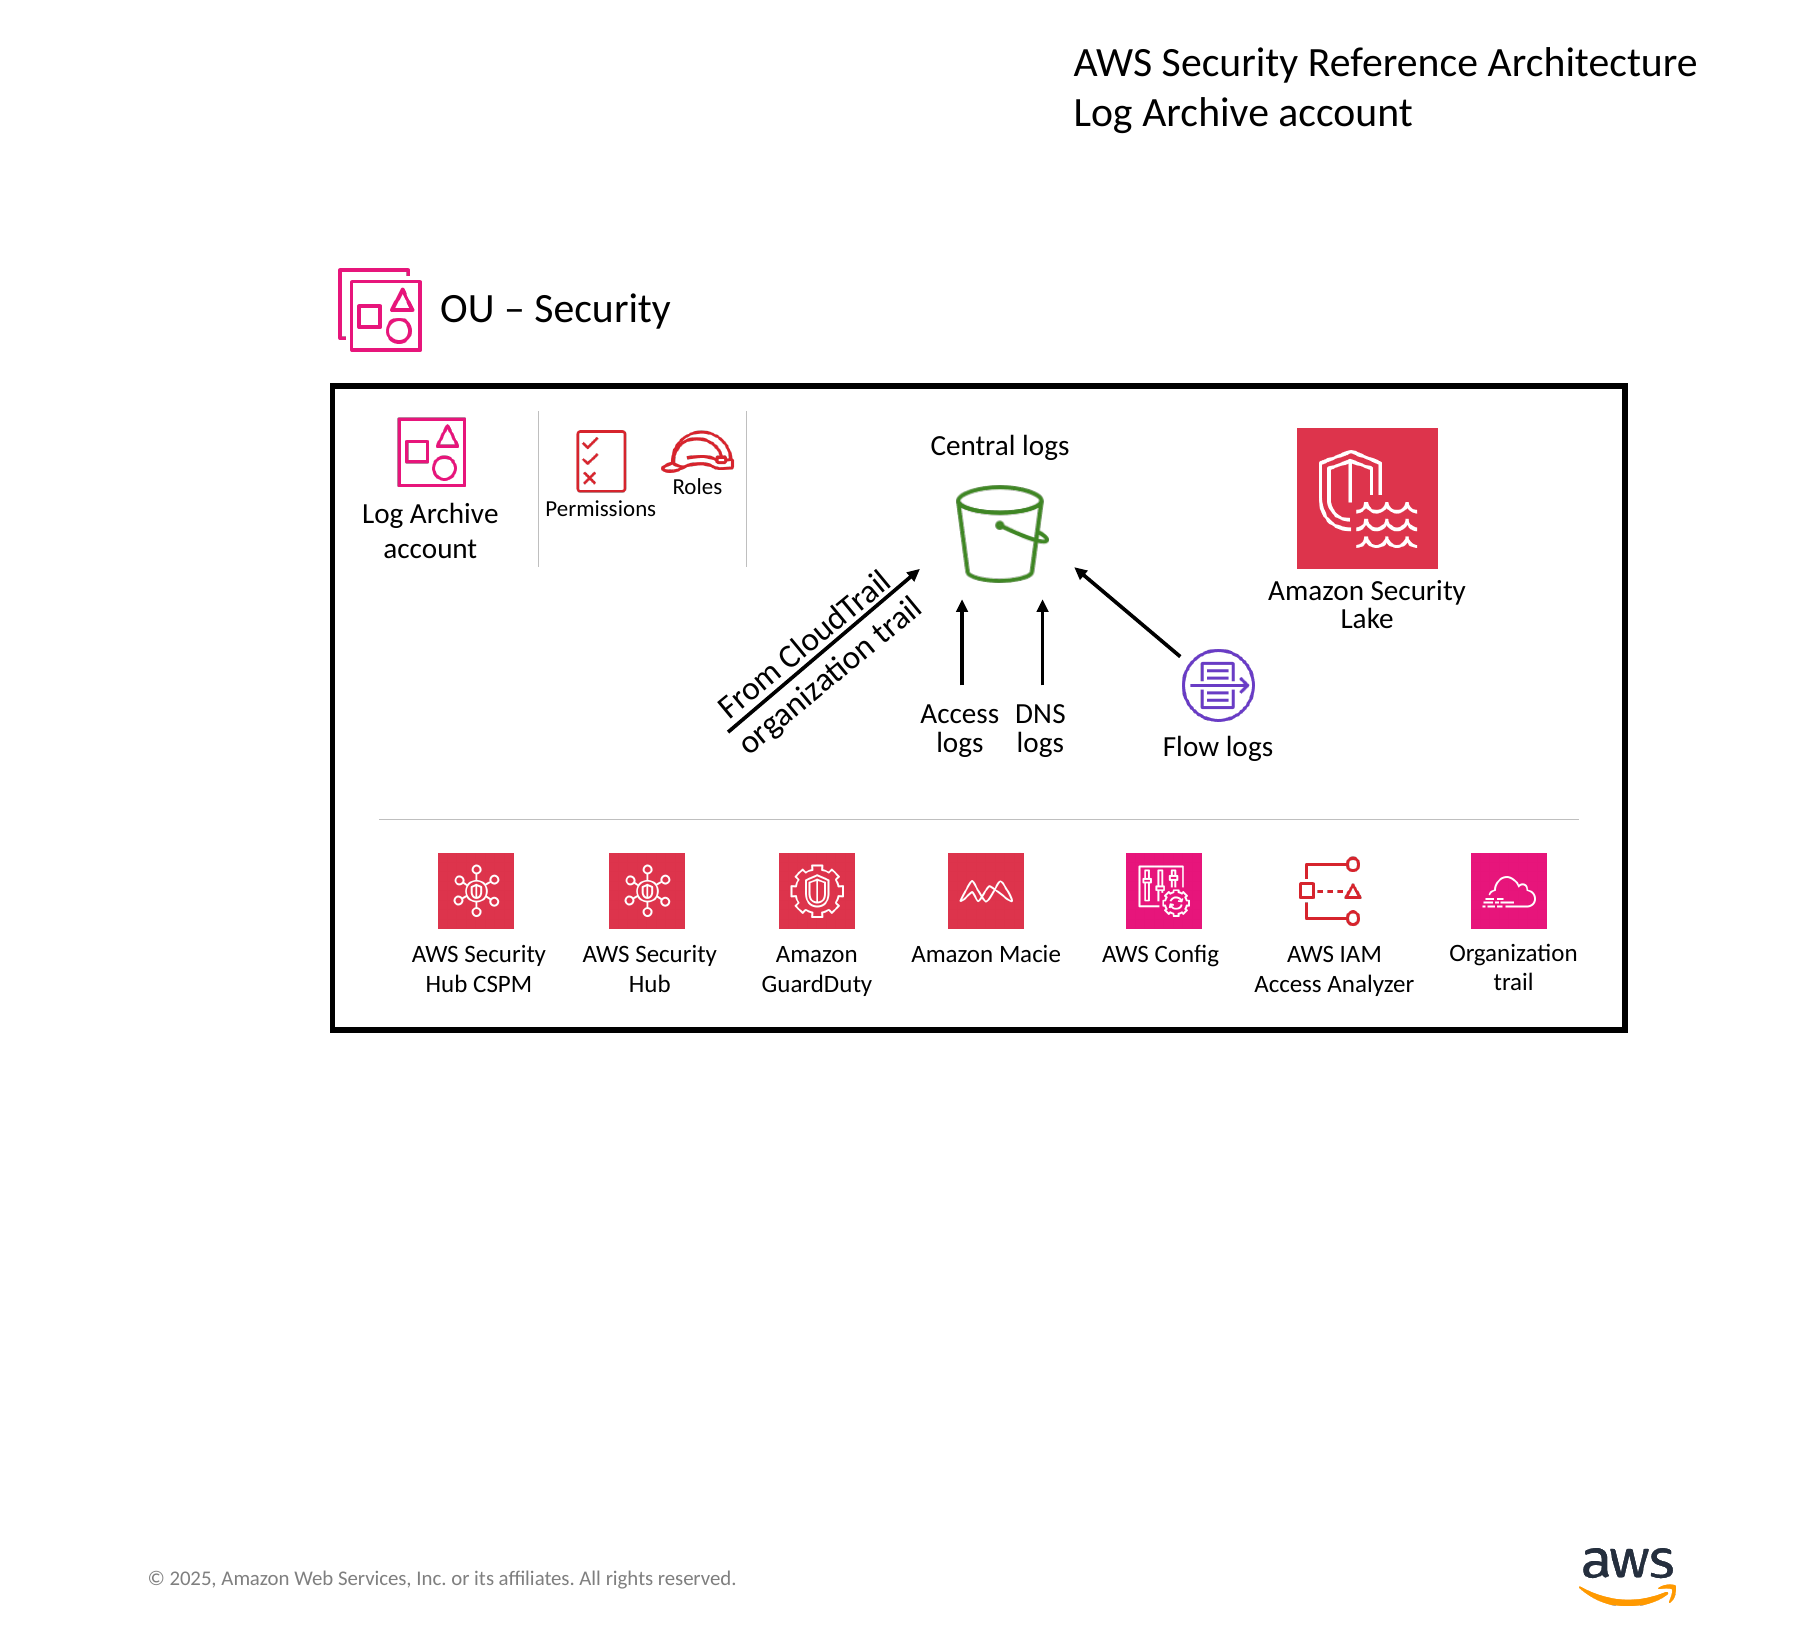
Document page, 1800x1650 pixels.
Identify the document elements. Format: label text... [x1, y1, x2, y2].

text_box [747, 413, 751, 508]
text_box [332, 385, 1626, 1031]
text_box AWS Security Reference Architecture Log Archive account [1058, 27, 1714, 142]
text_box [644, 413, 746, 508]
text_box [318, 414, 543, 574]
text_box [1071, 853, 1250, 976]
text_box OU – Security [425, 273, 814, 339]
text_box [979, 599, 1102, 768]
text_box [394, 853, 564, 1006]
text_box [898, 599, 979, 768]
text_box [565, 853, 735, 1006]
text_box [867, 853, 1071, 976]
text_box © 2025, Amazon Web Services, Inc. or its affiliates. All rights reserved. [147, 1564, 810, 1590]
picture [1296, 428, 1438, 569]
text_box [740, 853, 894, 1006]
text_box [1419, 853, 1608, 1005]
picture [1579, 1548, 1676, 1607]
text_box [1074, 567, 1322, 771]
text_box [671, 568, 960, 733]
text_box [543, 428, 694, 530]
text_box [871, 418, 1130, 587]
picture [334, 264, 425, 355]
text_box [1236, 853, 1433, 1006]
text_box Amazon Security Lake [1322, 569, 1482, 643]
